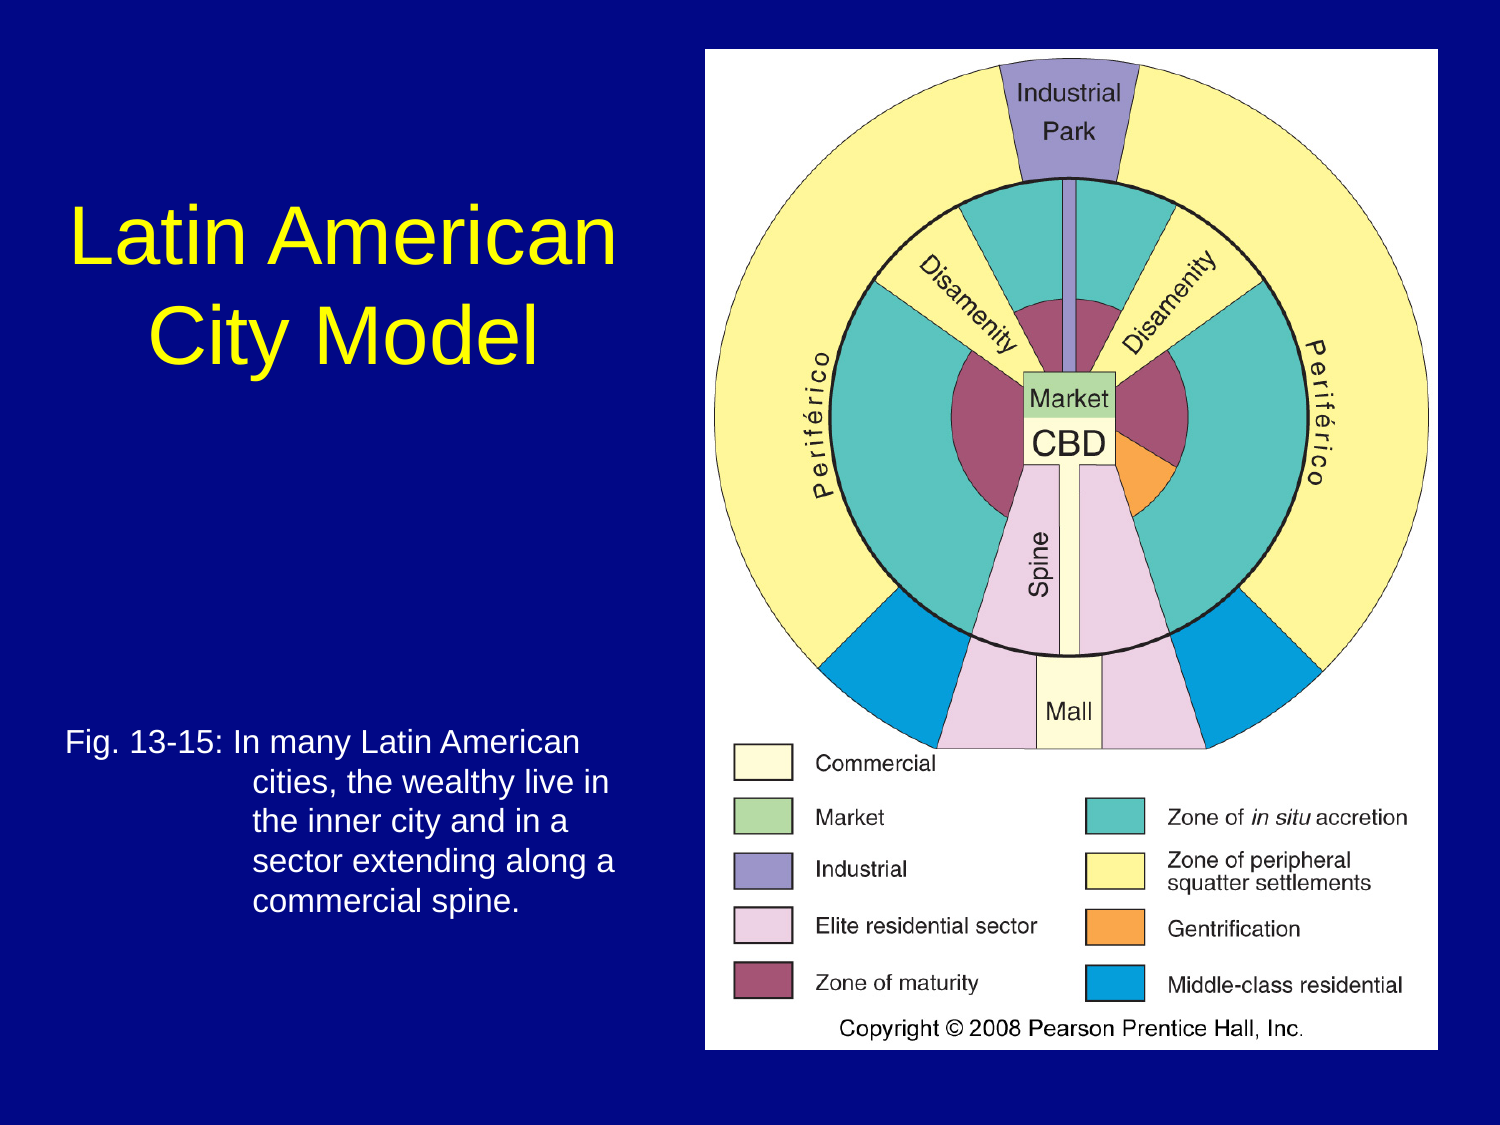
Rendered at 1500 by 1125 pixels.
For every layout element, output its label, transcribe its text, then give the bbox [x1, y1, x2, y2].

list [705, 49, 1438, 1051]
title Latin American City Model [37, 87, 651, 476]
text_box Fig. 13-15: In many Latin American cities, the wealthy live in the inner city and in a sector extending along a commercial spine. [49, 712, 638, 927]
